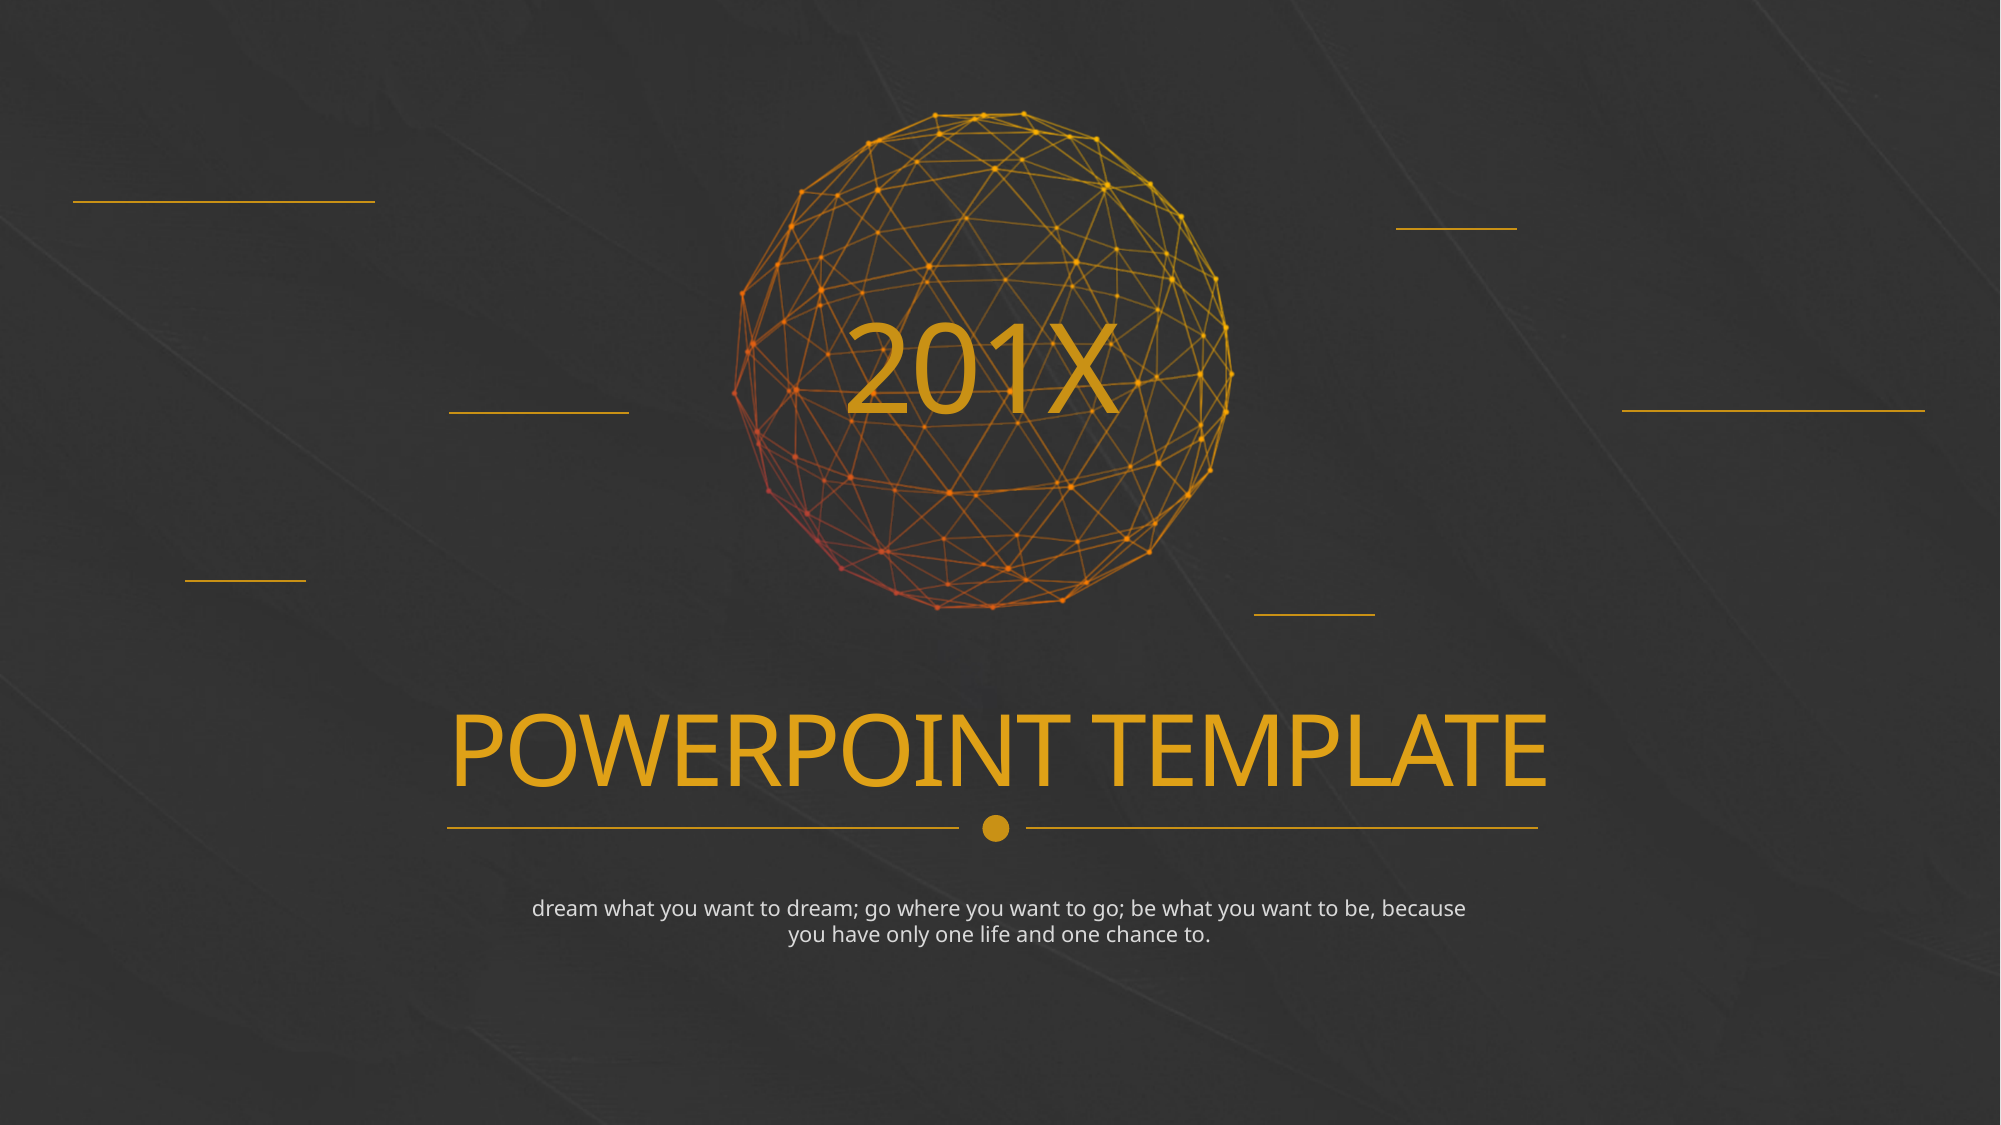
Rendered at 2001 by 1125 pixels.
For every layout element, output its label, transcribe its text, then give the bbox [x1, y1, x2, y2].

text_box dream what you want to dream; go where you want to go; be what you want to be, because you have only one life and one chance to. [498, 886, 1502, 954]
text_box POWERPOINT TEMPLATE [293, 678, 1706, 814]
picture [0, 0, 2001, 1125]
text_box [981, 813, 1011, 843]
